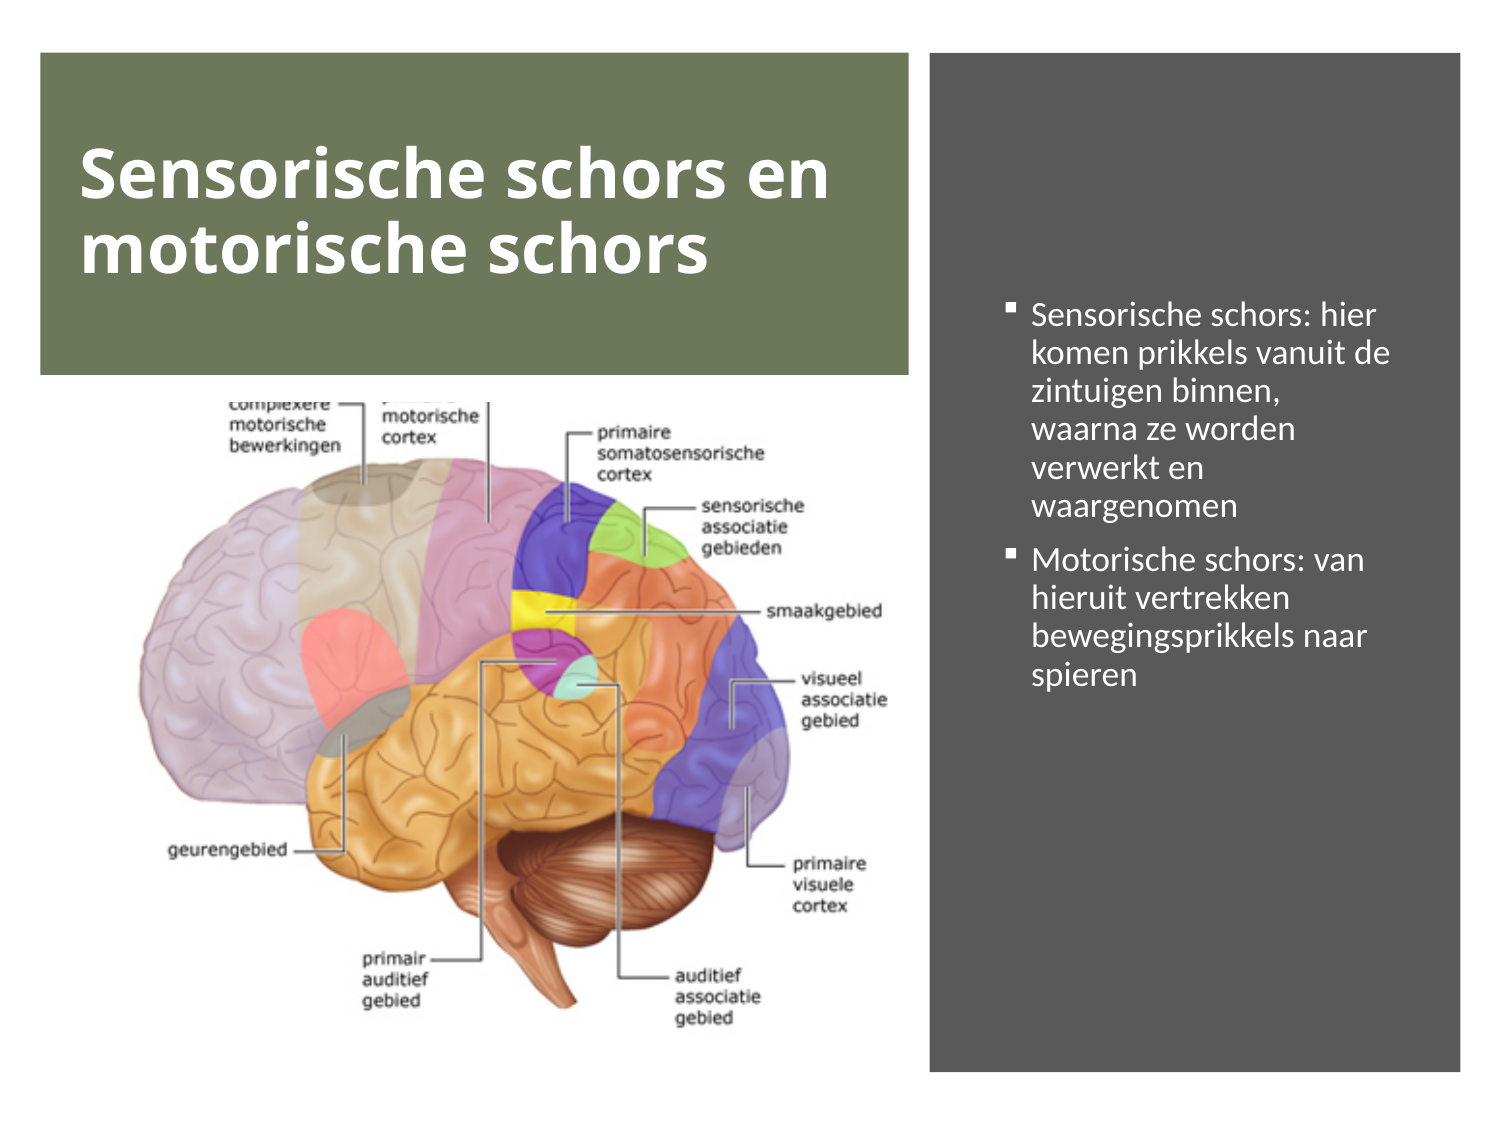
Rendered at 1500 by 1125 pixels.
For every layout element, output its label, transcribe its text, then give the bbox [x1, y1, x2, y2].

title Sensorische schors en motorische schors [64, 80, 876, 348]
text_box [39, 52, 910, 376]
picture [40, 402, 909, 1072]
text_box [929, 52, 1461, 1073]
list Sensorische schors: hier komen prikkels vanuit de zintuigen binnen, waarna ze worden verwerkt en waargenomen Motorische schors: van hieruit vertrekken bewegingsprikkels naar spieren [987, 150, 1410, 947]
